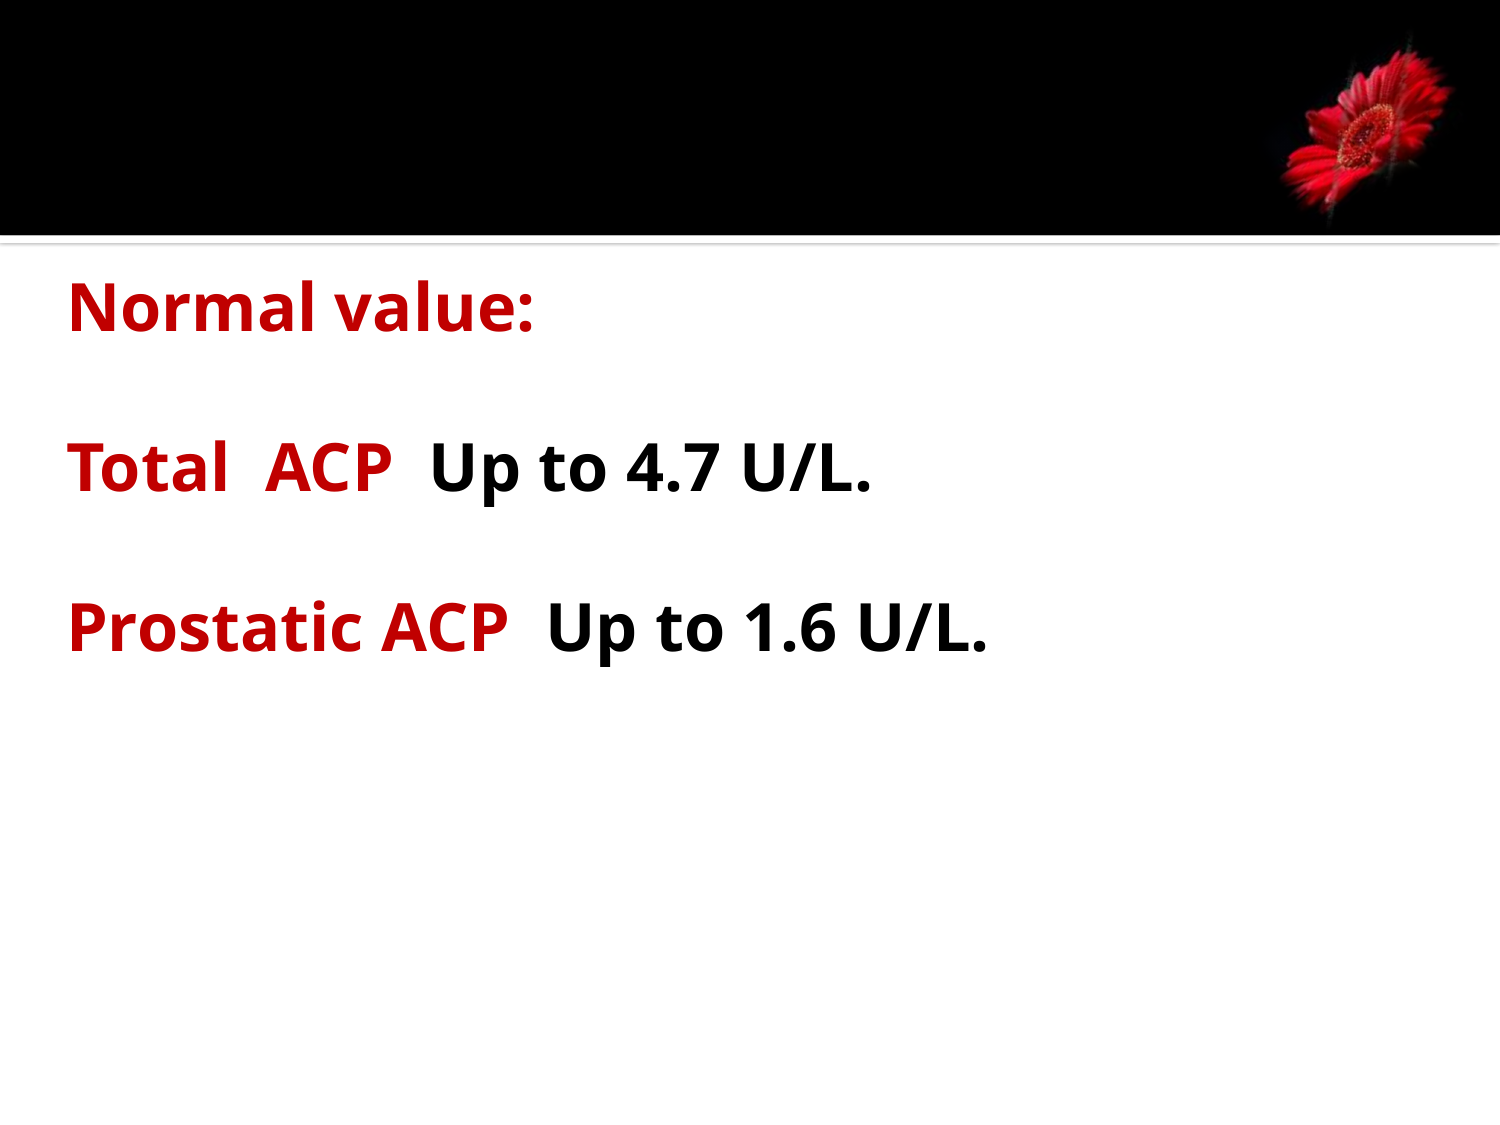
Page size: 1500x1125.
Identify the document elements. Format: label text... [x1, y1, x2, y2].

picture [1249, 33, 1478, 224]
list Normal value: Total ACP Up to 4.7 U/L. Prostatic ACP Up to 1.6 U/L. [37, 249, 1388, 1047]
